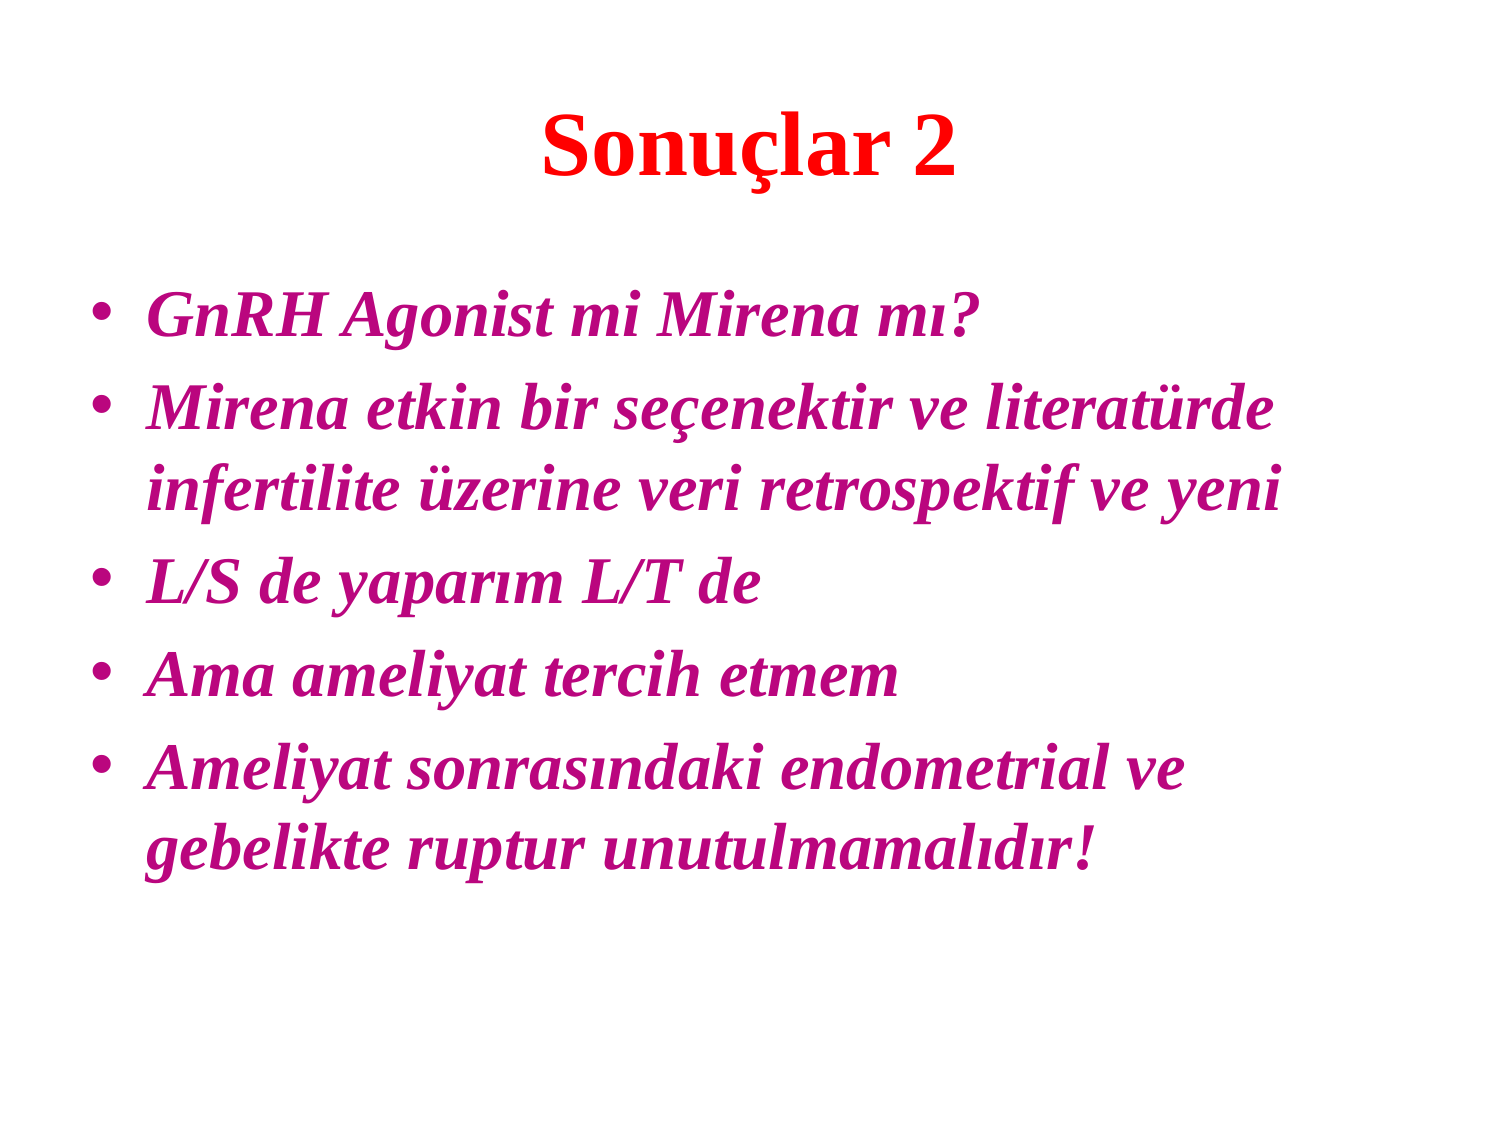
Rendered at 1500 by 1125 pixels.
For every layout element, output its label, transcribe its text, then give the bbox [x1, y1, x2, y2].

title Sonuçlar 2 [75, 45, 1425, 233]
list GnRH Agonist mi Mirena mı? Mirena etkin bir seçenektir ve literatürde infertilite üzerine veri retrospektif ve yeni L/S de yaparım L/T de Ama ameliyat tercih etmem Ameliyat sonrasındaki endometrial ve gebelikte ruptur unutulmamalıdır! [75, 262, 1425, 1005]
